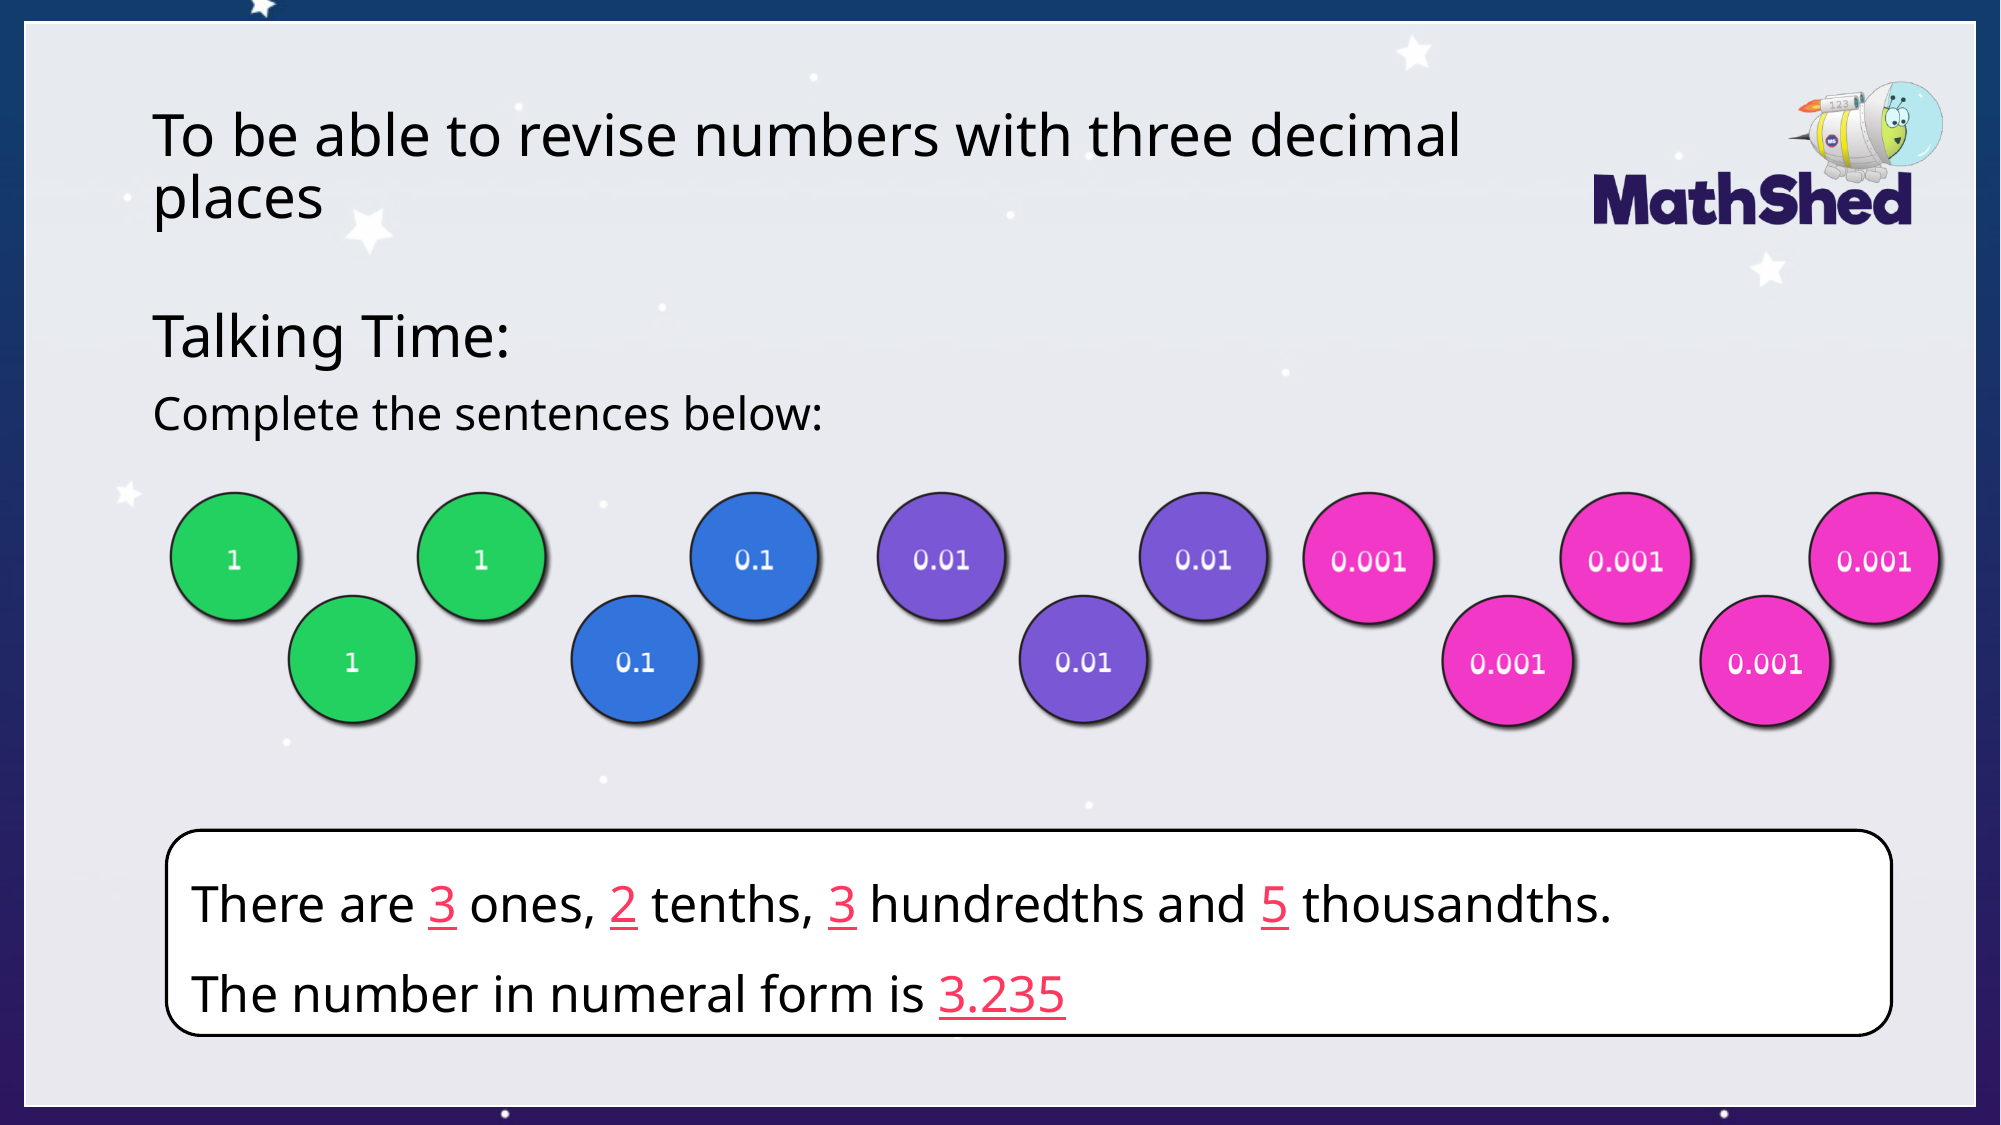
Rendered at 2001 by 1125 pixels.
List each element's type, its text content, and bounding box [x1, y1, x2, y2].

text_box There are 3 ones, 2 tenths, 3 hundredths and 5 thousandths. The number in numeral form is 3.235 [165, 829, 1893, 1037]
picture [0, 0, 2001, 1125]
text_box [1595, 387, 1747, 540]
title To be able to revise numbers with three decimal places [137, 59, 1578, 278]
list Talking Time: Complete the sentences below: [137, 299, 1863, 1014]
